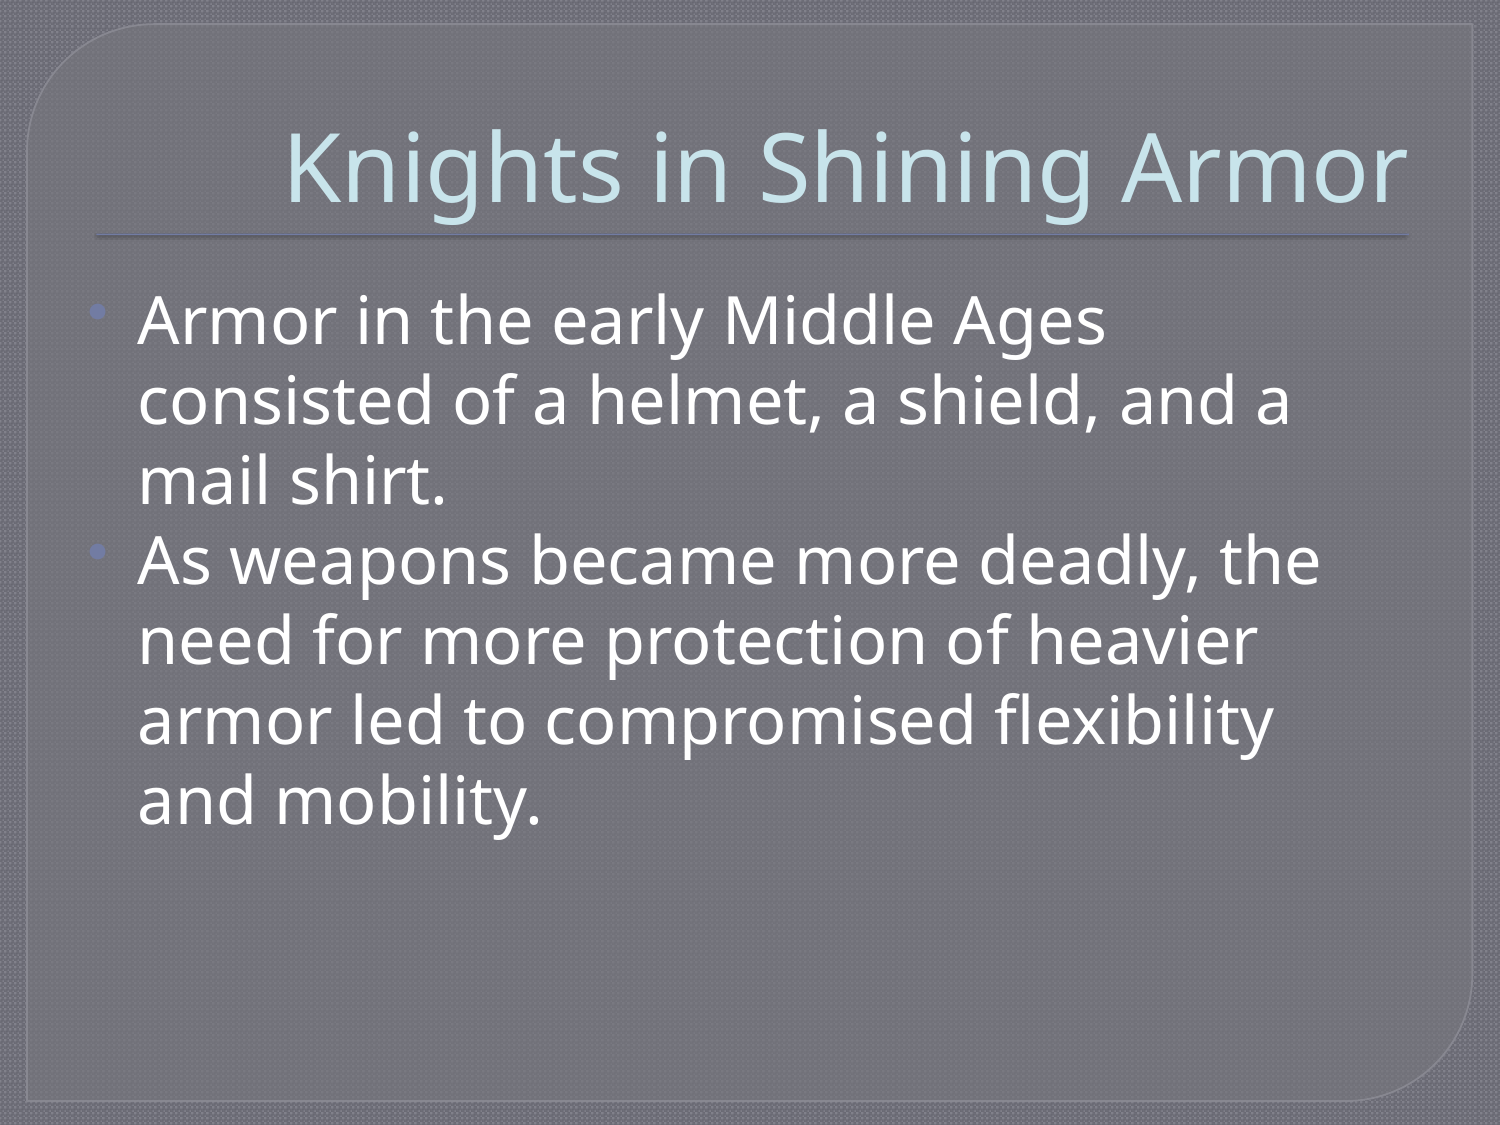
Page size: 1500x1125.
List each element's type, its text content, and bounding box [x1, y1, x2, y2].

title Knights in Shining Armor [75, 41, 1425, 230]
list Armor in the early Middle Ages consisted of a helmet, a shield, and a mail shirt. As weapons became more deadly, the need for more protection of heavier armor led to compromised flexibility and mobility. [75, 270, 1425, 1013]
